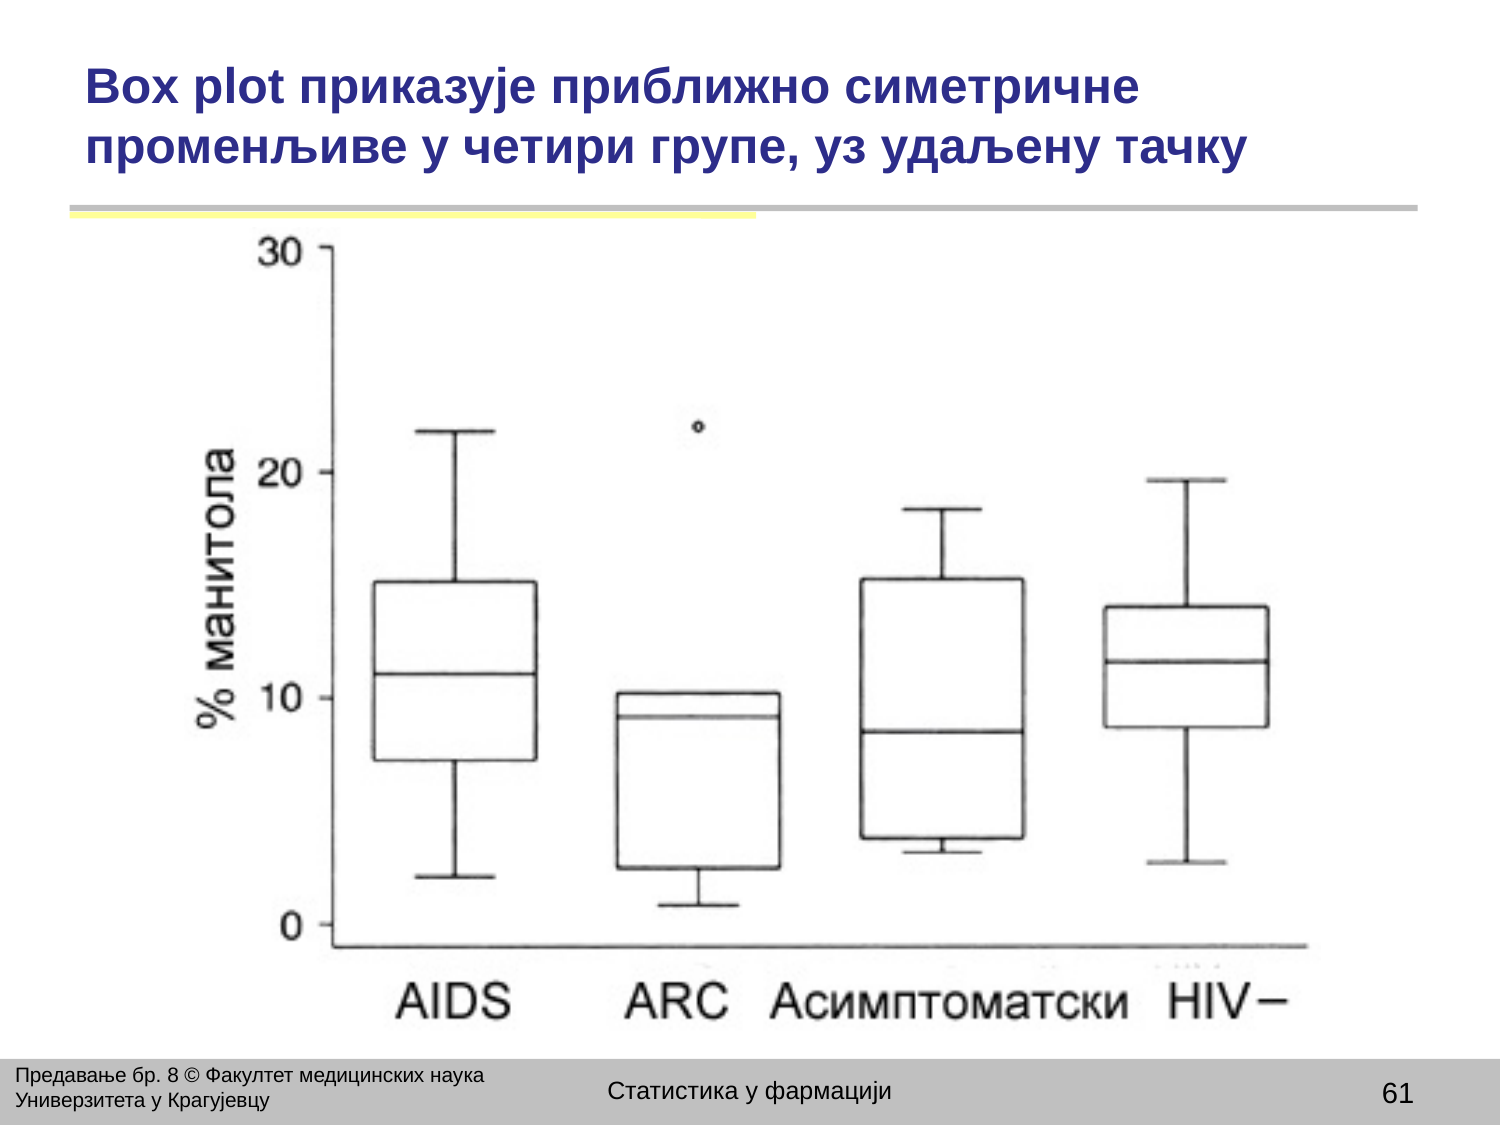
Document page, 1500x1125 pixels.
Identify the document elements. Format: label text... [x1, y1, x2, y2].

slide_number 61 [1079, 1066, 1430, 1125]
footer Статистика у фармацији [512, 1066, 988, 1125]
title Box plot приказује приближно симетричне променљиве у четири групе, уз удаљену тачку [69, 19, 1426, 208]
slide_number Предавање бр. 8 © Факултет медицинских наука Универзитета у Крагујевцу [0, 1053, 631, 1108]
picture [184, 226, 1321, 1039]
